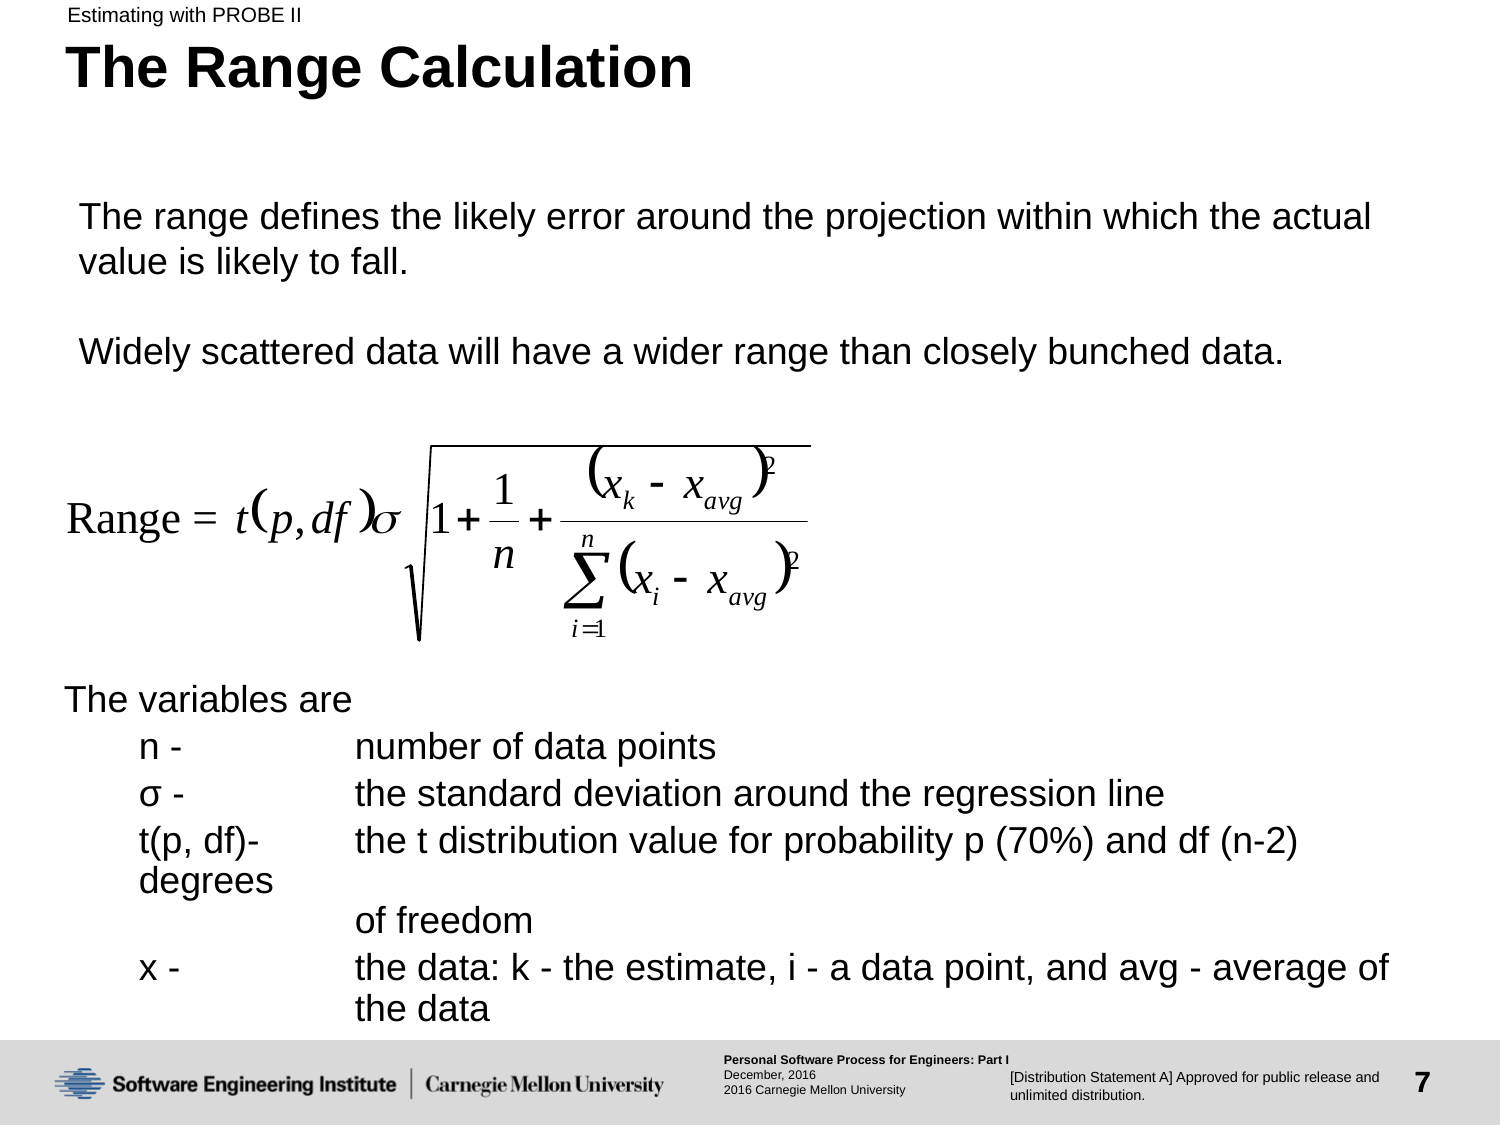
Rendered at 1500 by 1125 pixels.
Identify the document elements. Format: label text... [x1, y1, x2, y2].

text_box The range defines the likely error around the projection within which the actual value is likely to fall. Widely scattered data will have a wider range than closely bunched data. [63, 184, 1430, 380]
title The Range Calculation [65, 37, 1313, 148]
picture [46, 1061, 673, 1104]
text_box Estimating with PROBE II [67, 1, 752, 27]
text_box The variables are n - number of data points σ - the standard deviation around the regression line t(p, df)- the t distribution value for probability p (70%) and df (n-2) degrees of freedom x - the data: k - the estimate, i - a data point, and avg - average of the data [63, 680, 1430, 1030]
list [0, 434, 1500, 679]
